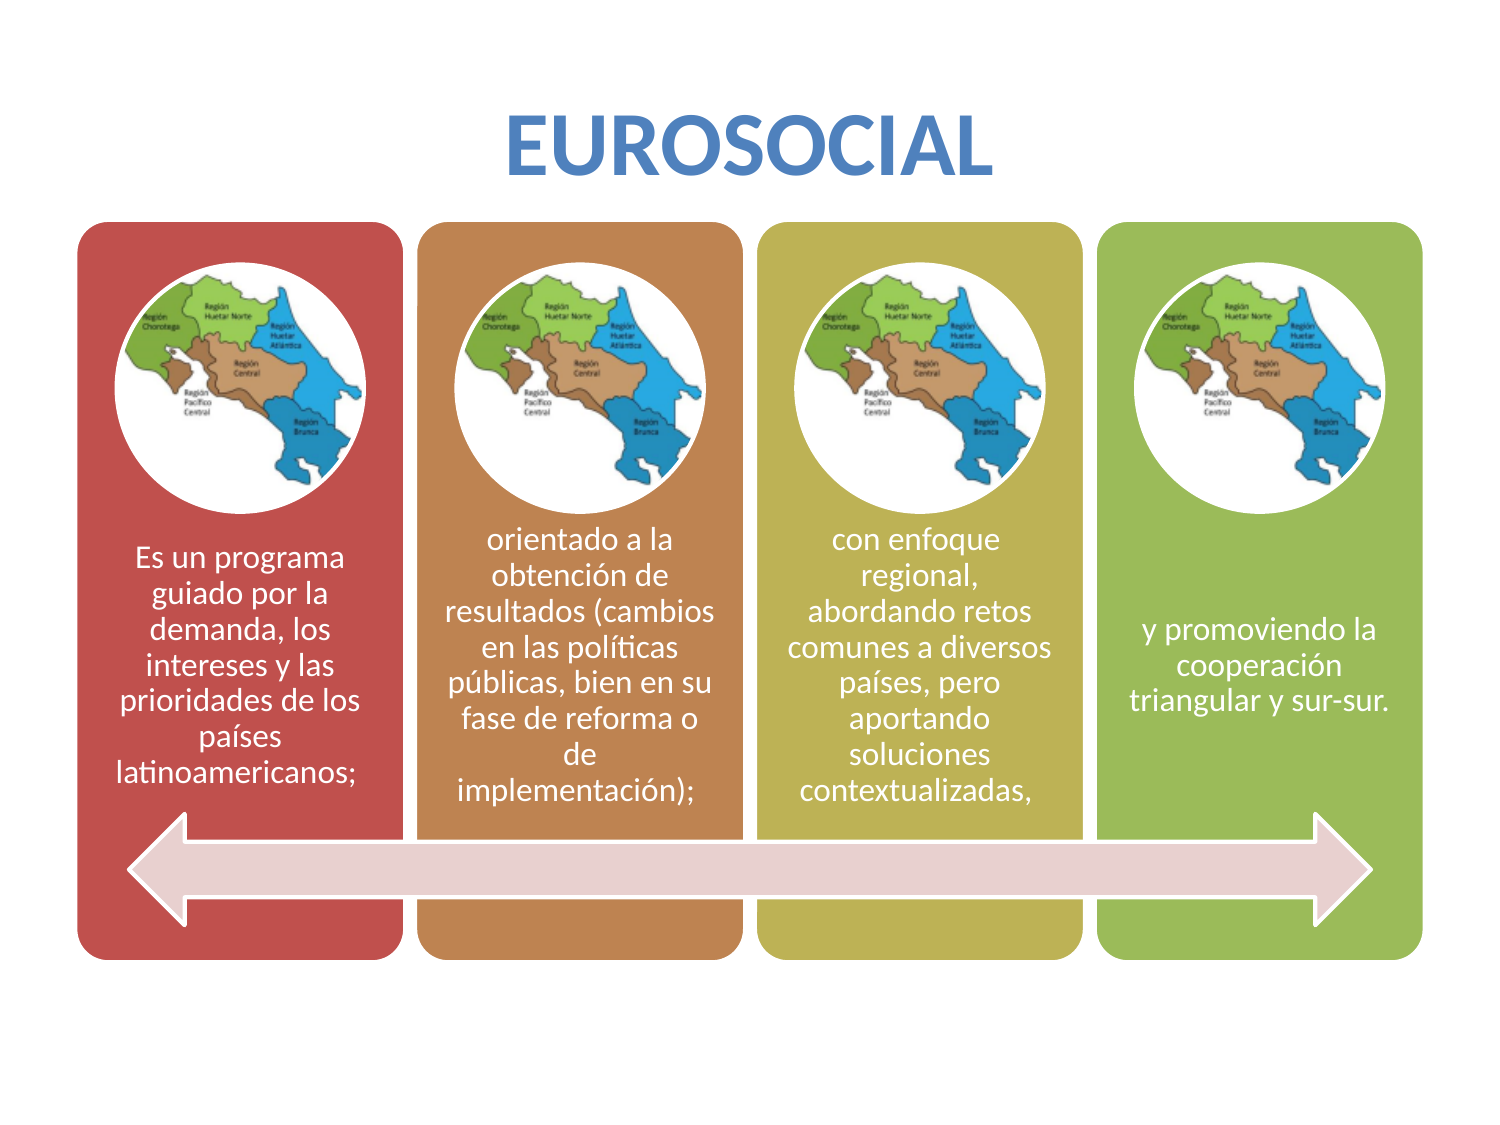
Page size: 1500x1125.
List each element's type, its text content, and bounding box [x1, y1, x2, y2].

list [74, 219, 1426, 963]
title EUROsociAL [75, 45, 1425, 219]
